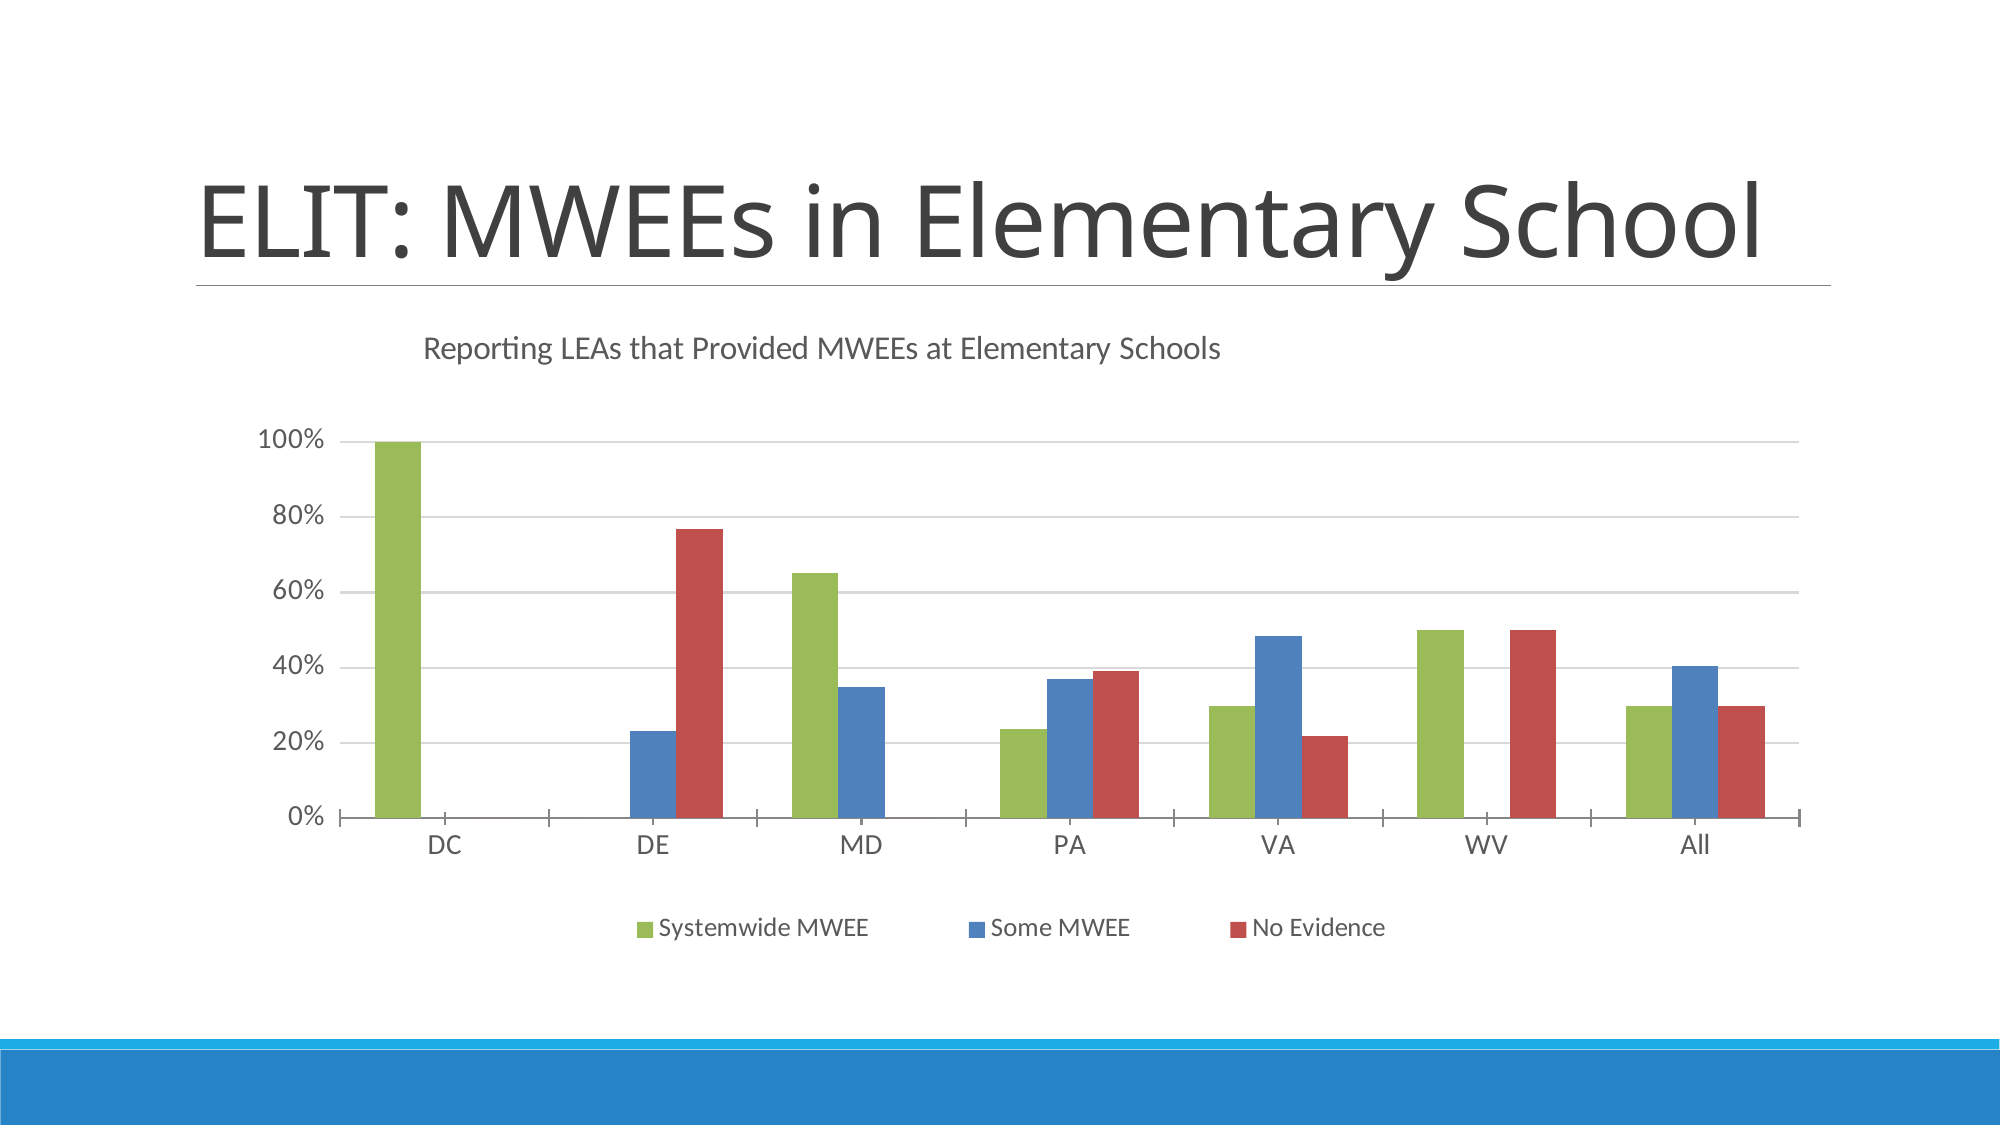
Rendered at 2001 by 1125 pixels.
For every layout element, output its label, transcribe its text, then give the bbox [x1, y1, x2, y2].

title ELIT: MWEEs in Elementary School [180, 47, 1830, 285]
chart [179, 302, 1831, 964]
